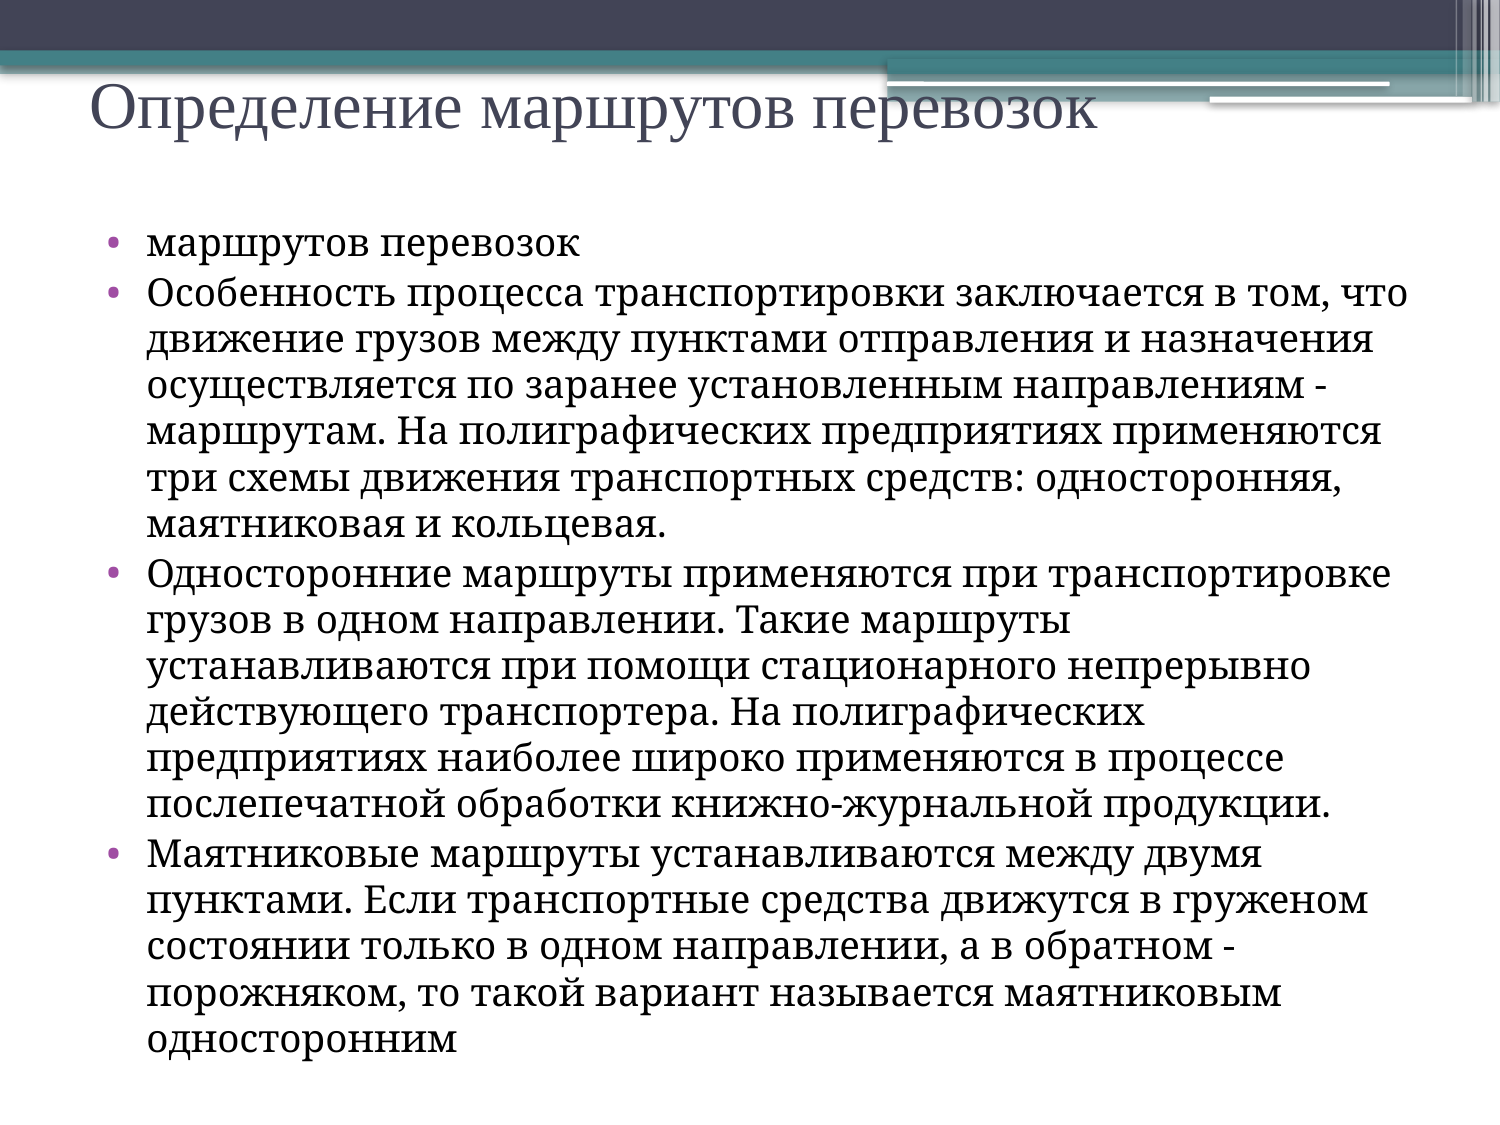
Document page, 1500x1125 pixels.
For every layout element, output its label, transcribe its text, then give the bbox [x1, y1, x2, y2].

title Определение маршрутов перевозок [75, 24, 1425, 210]
list маршрутов перевозок Особенность процесса транспортировки заключается в том, что движение грузов между пунктами отправления и назначения осуществляется по заранее установленным направлениям - маршрутам. На полиграфических предприятиях применяются три схемы движения транспортных средств: односторонняя, маятниковая и кольцевая. Односторонние маршруты применяются при транспортировке грузов в одном направлении. Такие маршруты устанавливаются при помощи стационарного непрерывно действующего транспортера. На полиграфических предприятиях наиболее широко применяются в процессе послепечатной обработки книжно-журнальной продукции. Маятниковые маршруты устанавливаются между двумя пунктами. Если транспортные средства движутся в груженом состоянии только в одном направлении, а в обратном - порожняком, то такой вариант называется маятниковым односторонним [75, 210, 1425, 1090]
